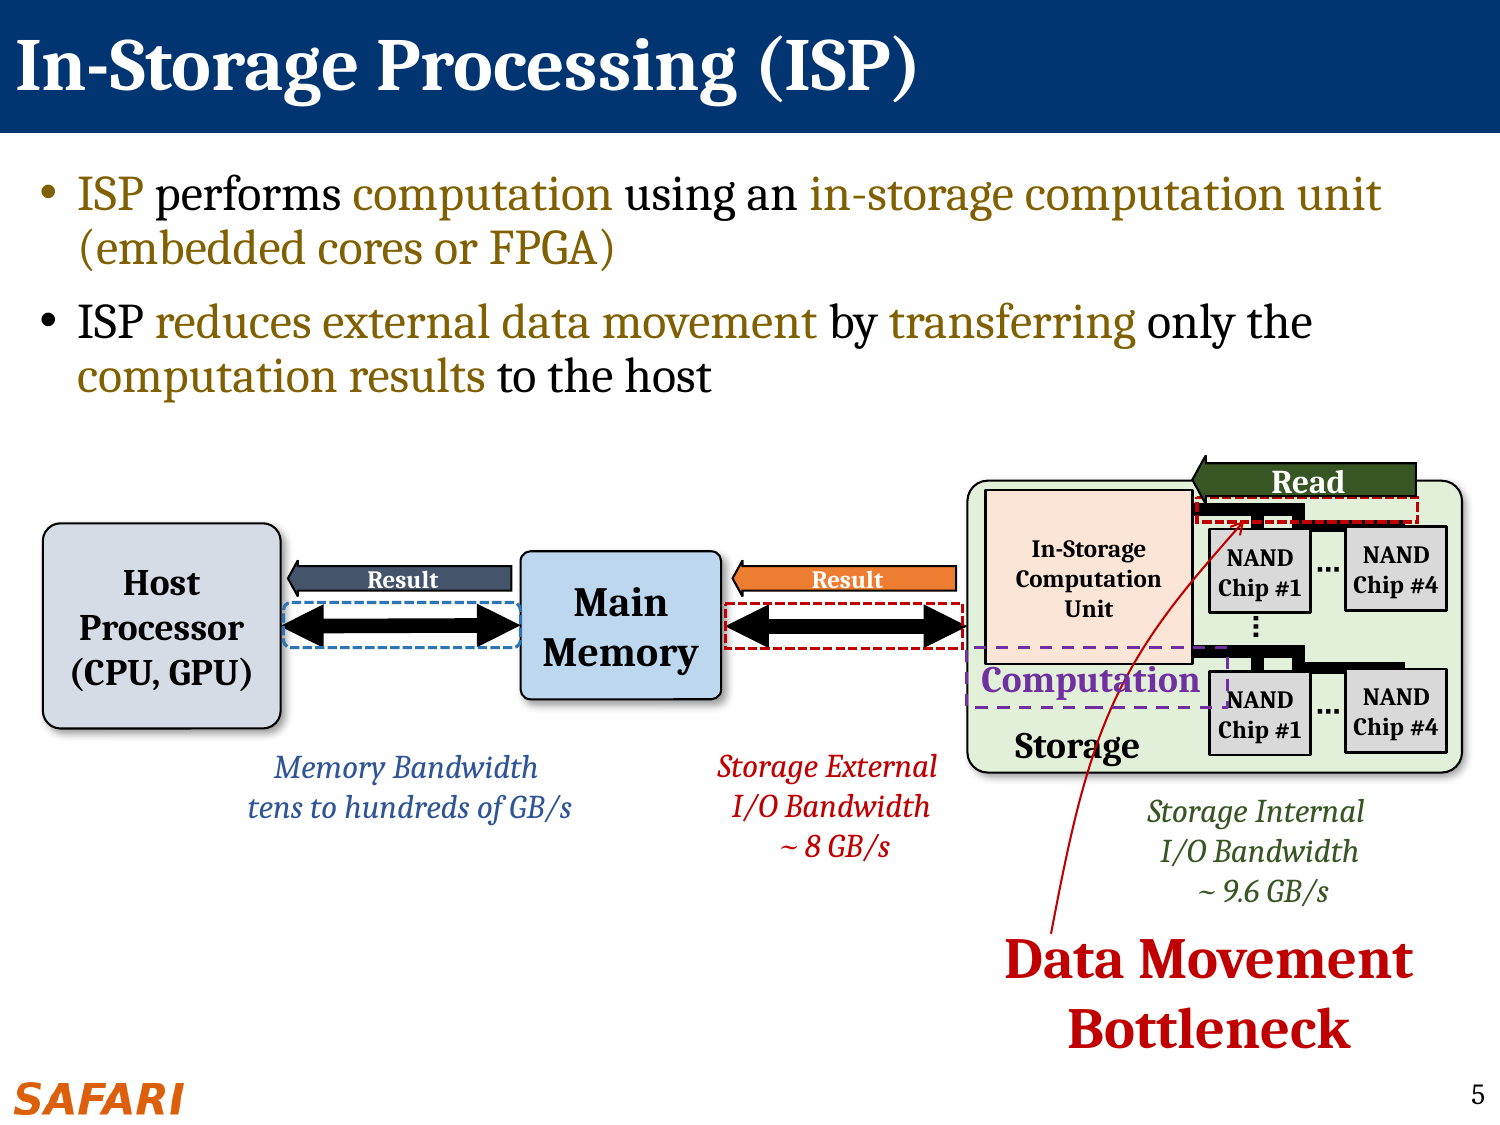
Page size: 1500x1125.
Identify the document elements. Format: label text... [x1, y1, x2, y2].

title In-Storage Processing (ISP) [0, 0, 1500, 133]
text_box Storage Internal I/O Bandwidth ~ 9.6 GB/s [1126, 781, 1394, 912]
text_box Result [286, 559, 513, 597]
text_box Memory Bandwidth tens to hundreds of GB/s [223, 737, 597, 833]
text_box [282, 601, 522, 649]
text_box [724, 603, 964, 650]
text_box [1054, 775, 1126, 912]
text_box 5 [1368, 1068, 1500, 1118]
list ISP performs computation using an in-storage computation unit (embedded cores or FPGA) ISP reduces external data movement by transferring only the computation results to the host [24, 159, 1476, 1043]
text_box Host Processor (CPU, GPU) [41, 522, 282, 730]
text_box Read [1191, 454, 1417, 480]
text_box Result [731, 559, 958, 597]
text_box Main Memory [519, 550, 723, 701]
picture [12, 1073, 190, 1125]
text_box Data Movement Bottleneck [940, 912, 1479, 1068]
text_box Storage External I/O Bandwidth ~ 8 GB/s [698, 736, 965, 872]
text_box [967, 480, 1463, 775]
